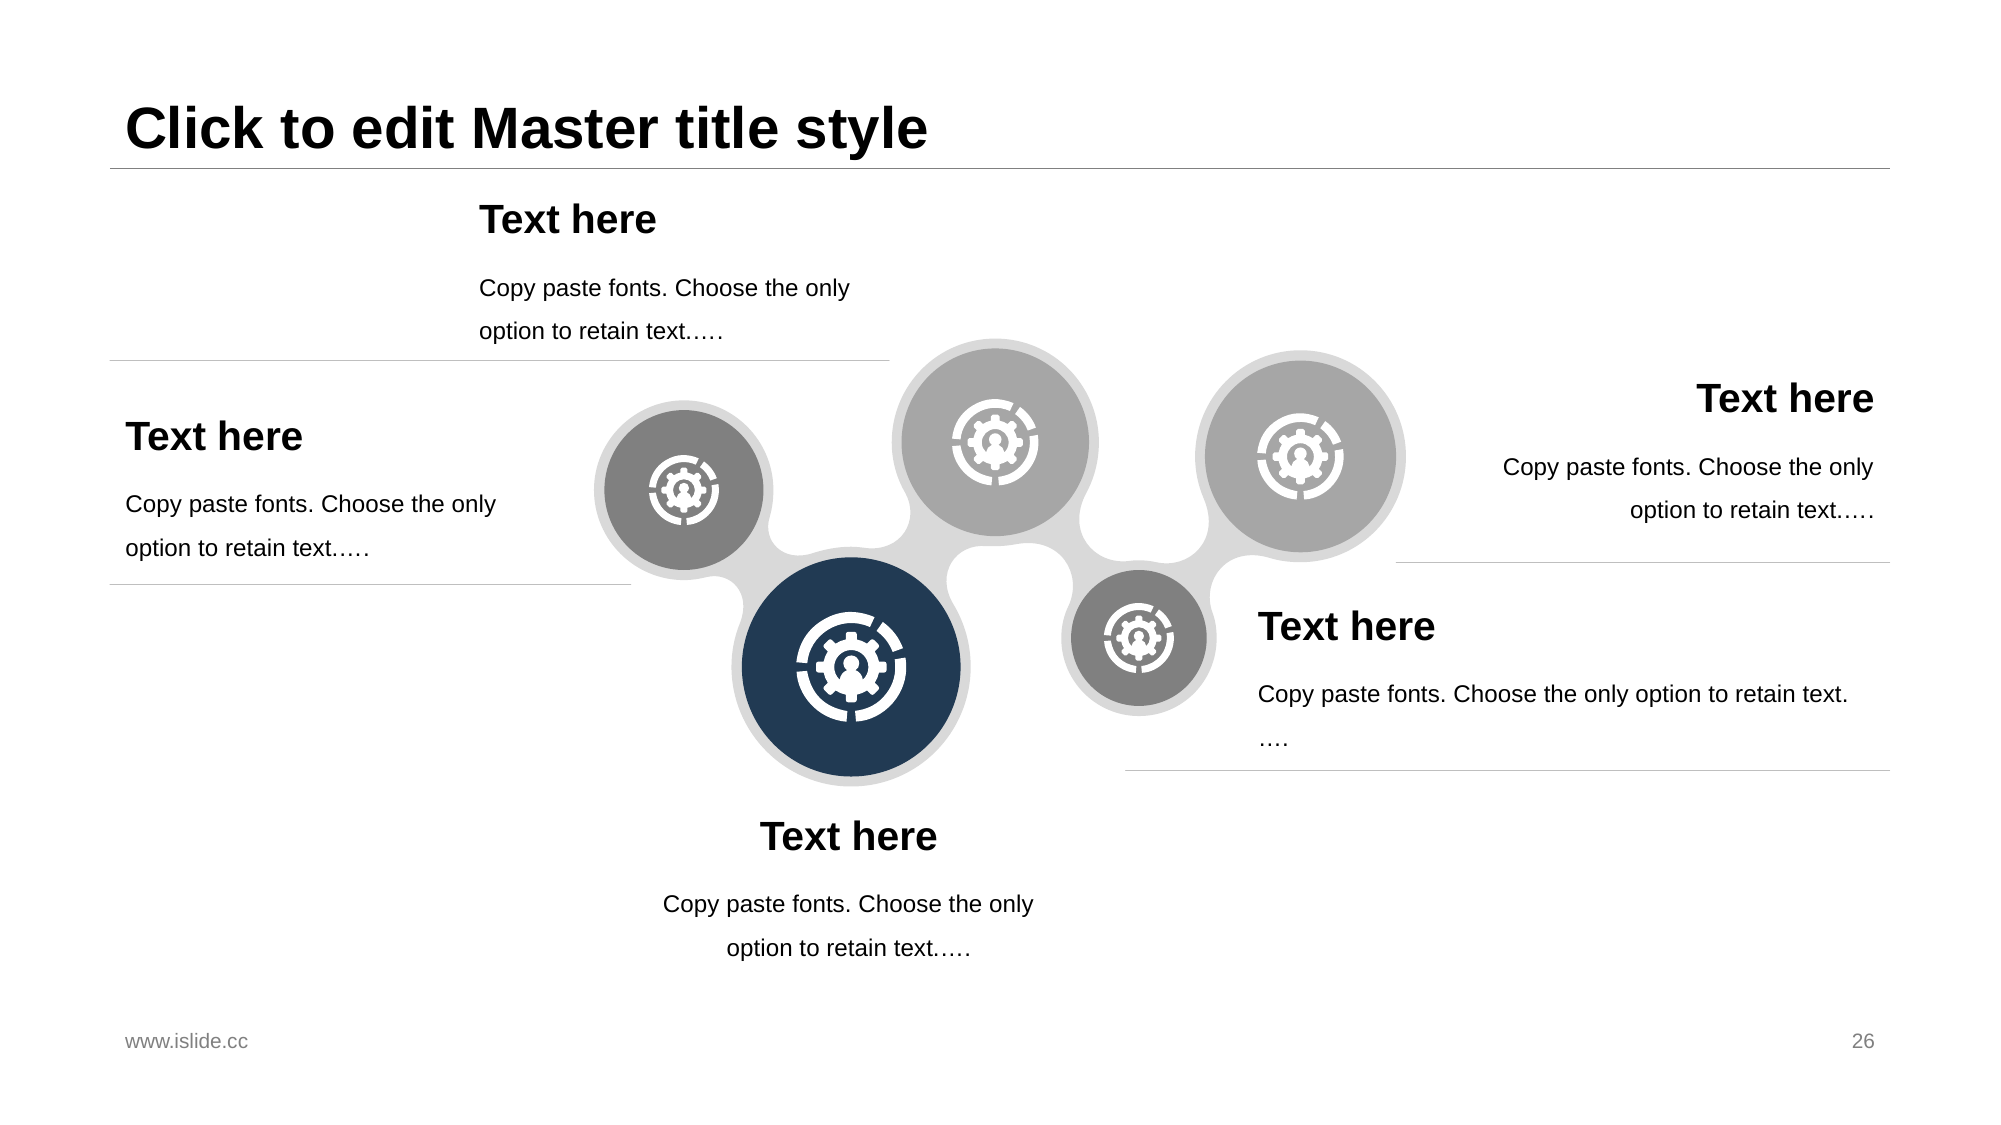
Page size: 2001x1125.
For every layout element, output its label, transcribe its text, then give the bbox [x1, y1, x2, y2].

title Click to edit Master title style [109, 0, 1890, 169]
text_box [109, 185, 1890, 970]
footer www.islide.cc [109, 1023, 790, 1058]
slide_number 26 [1412, 1023, 1890, 1058]
